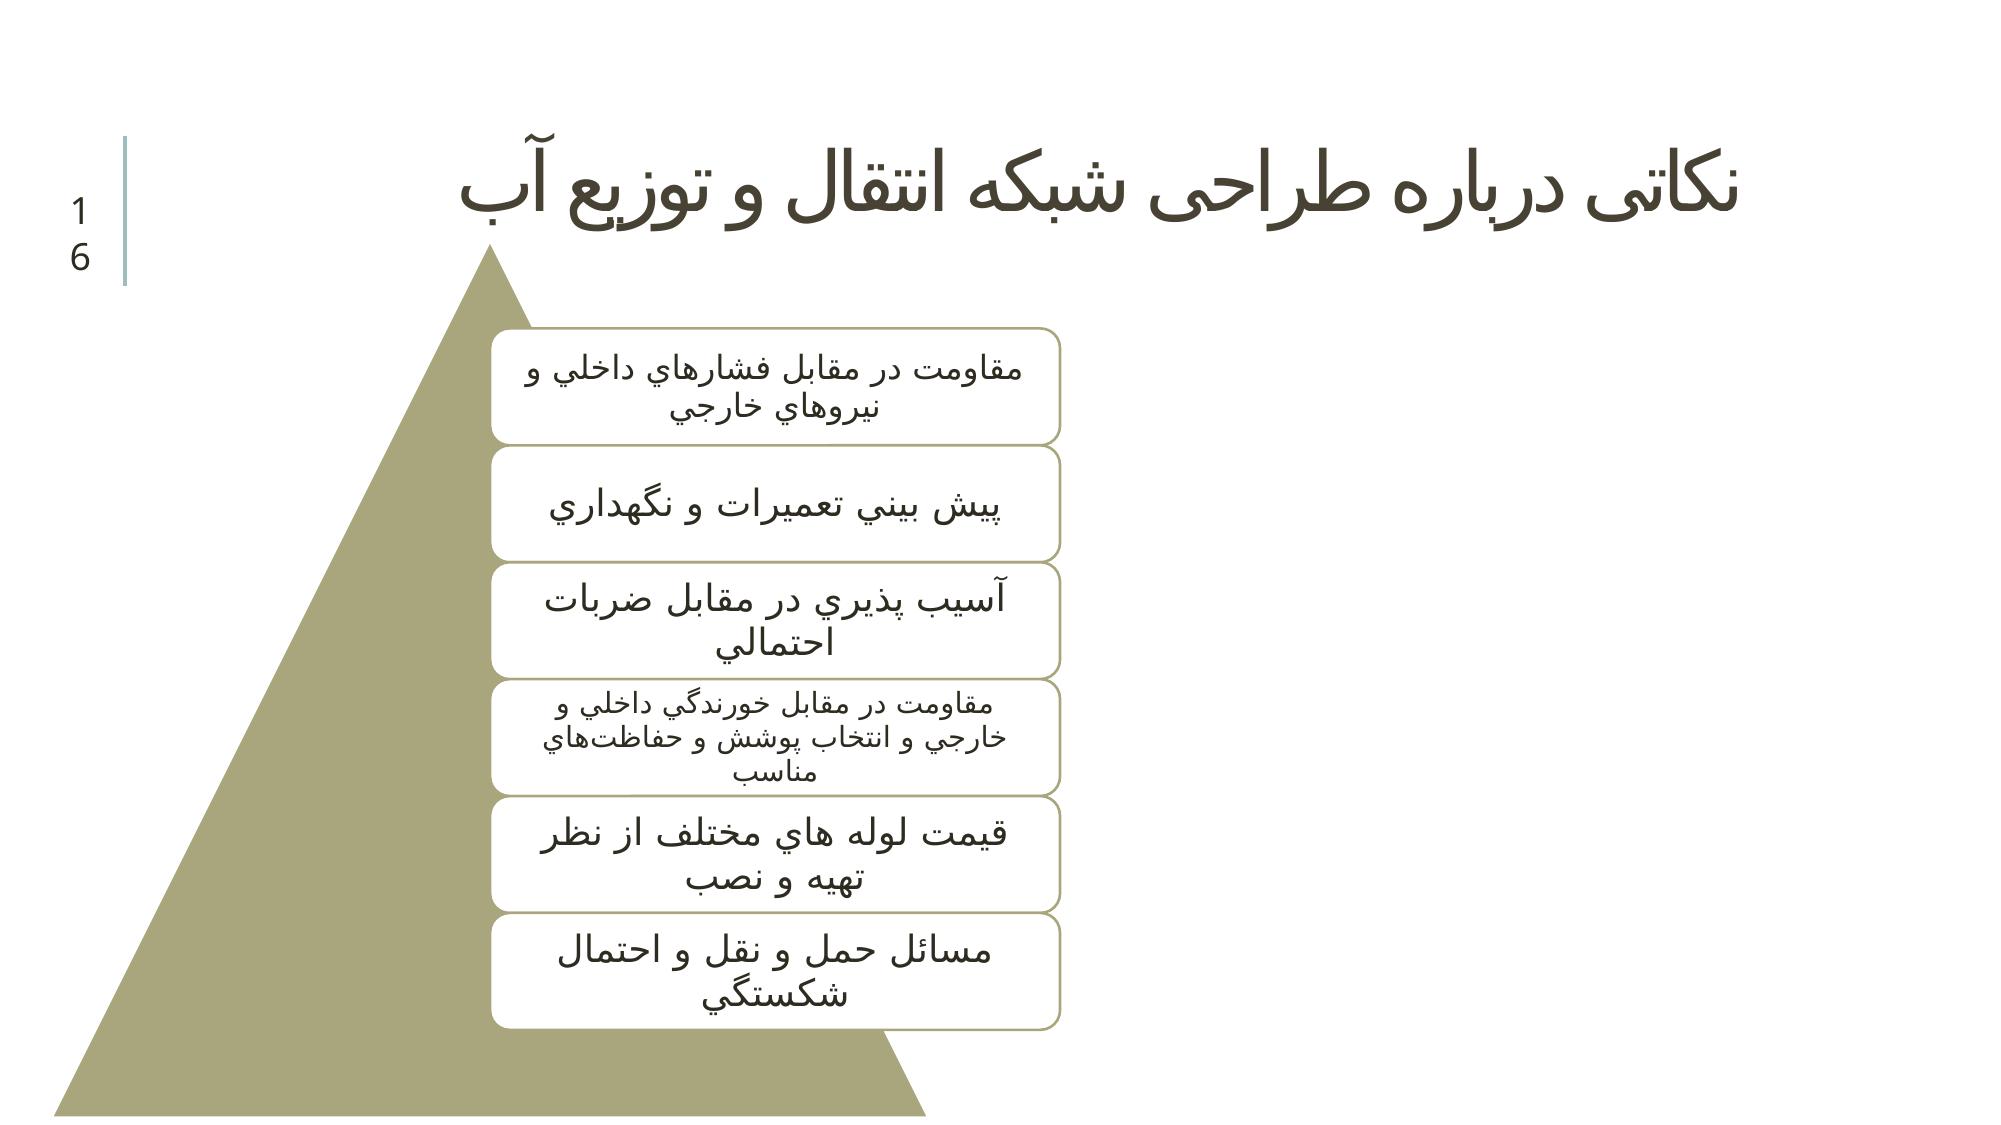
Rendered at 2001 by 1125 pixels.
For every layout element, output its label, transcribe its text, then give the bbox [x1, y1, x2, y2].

text_box 16 [54, 180, 125, 235]
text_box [51, 240, 1422, 1118]
title نکاتی درباره طراحی شبکه انتقال و توزیع آب [165, 64, 1761, 311]
